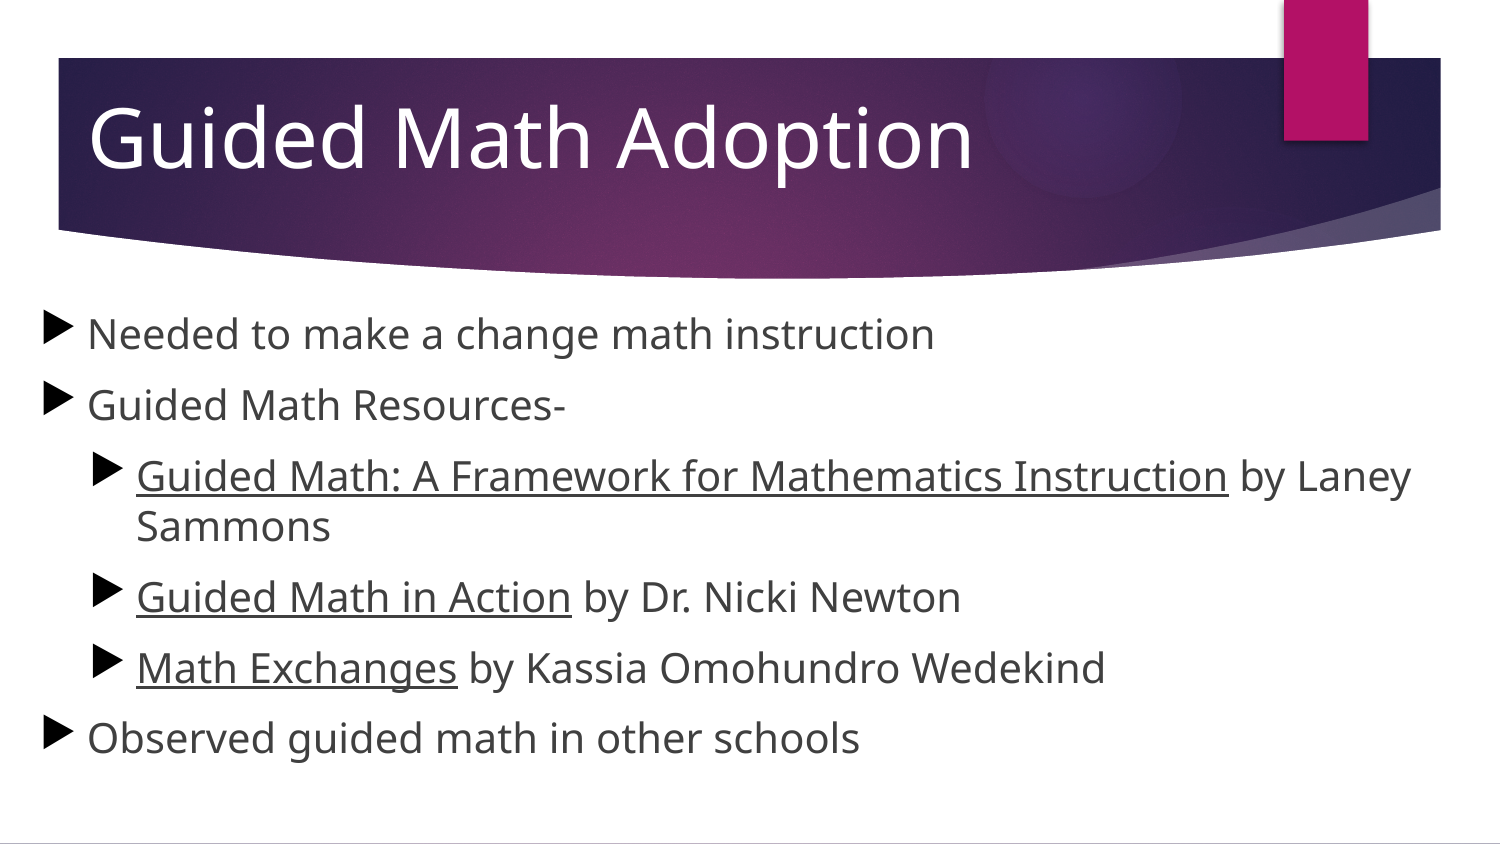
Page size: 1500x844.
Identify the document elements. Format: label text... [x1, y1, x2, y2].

title Guided Math Adoption [72, 83, 1422, 201]
list Needed to make a change math instruction Guided Math Resources- Guided Math: A Framework for Mathematics Instruction by Laney Sammons Guided Math in Action by Dr. Nicki Newton Math Exchanges by Kassia Omohundro Wedekind Observed guided math in other schools [18, 292, 1476, 798]
